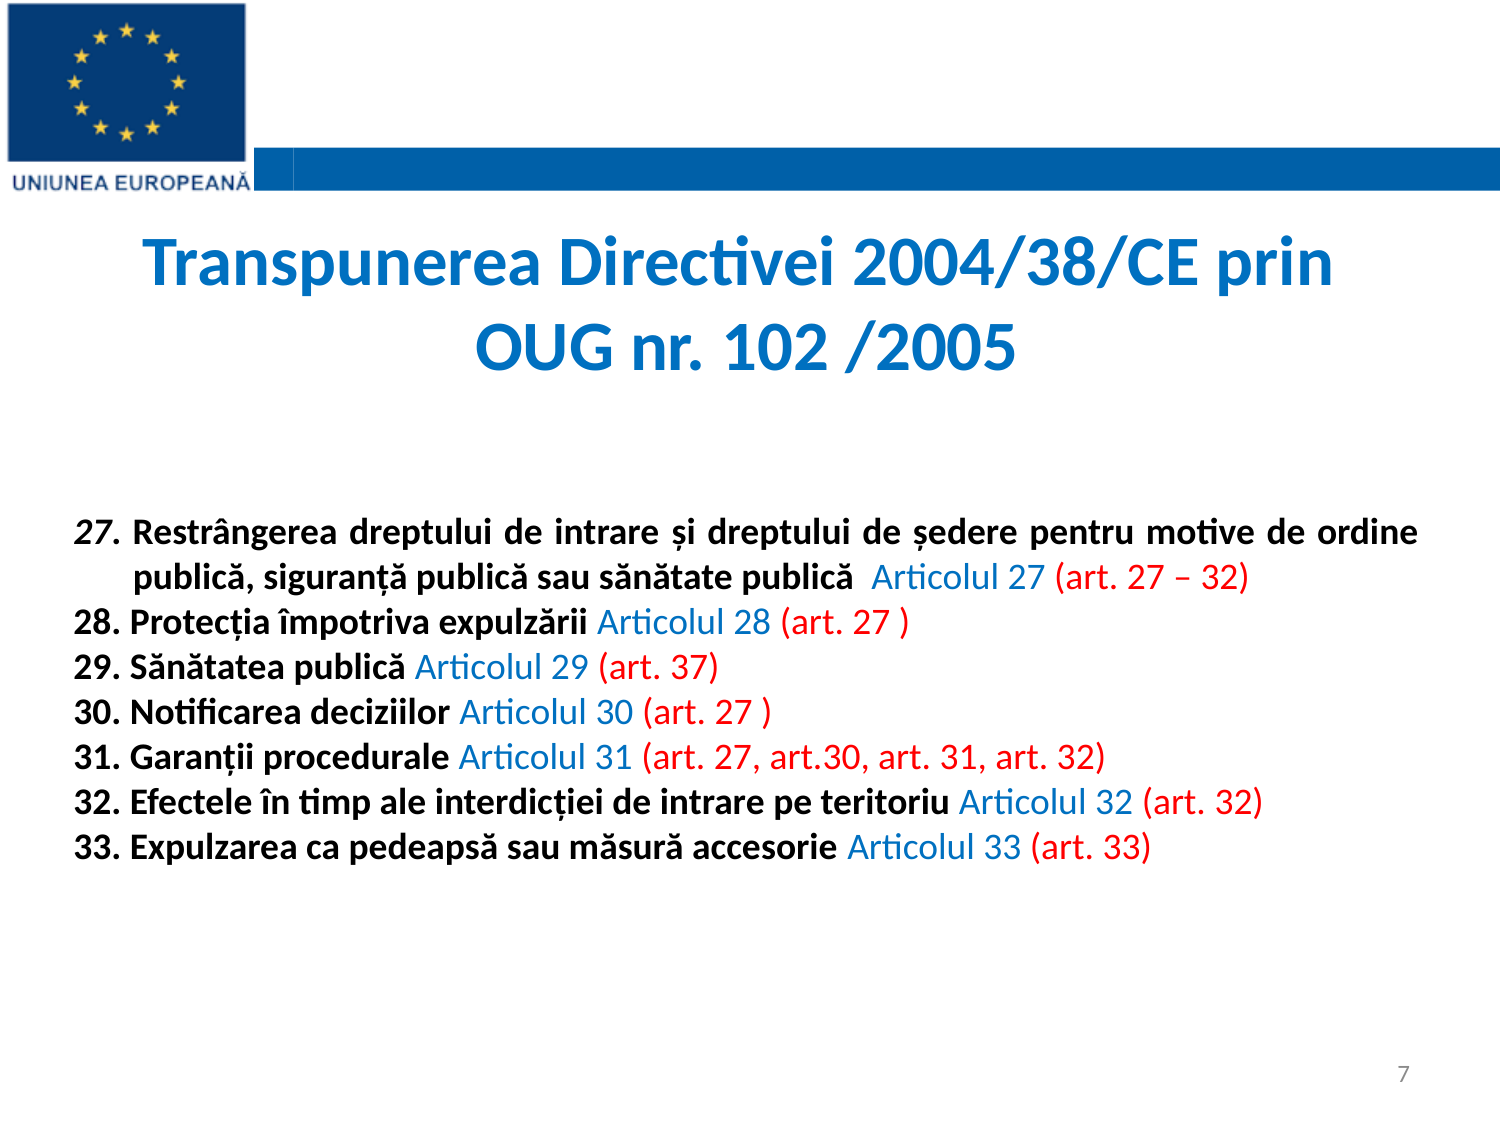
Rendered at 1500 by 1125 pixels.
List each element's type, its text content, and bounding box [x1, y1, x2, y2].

text_box 27. Restrângerea dreptului de intrare și dreptului de ședere pentru motive de ordine publică, siguranță publică sau sănătate publică Articolul 27 (art. 27 – 32) 28. Protecția împotriva expulzării Articolul 28 (art. 27 ) 29. Sănătatea publică Articolul 29 (art. 37) 30. Notificarea deciziilor Articolul 30 (art. 27 ) 31. Garanții procedurale Articolul 31 (art. 27, art.30, art. 31, art. 32) 32. Efectele în timp ale interdicției de intrare pe teritoriu Articolul 32 (art. 32) 33. Expulzarea ca pedeapsă sau măsură accesorie Articolul 33 (art. 33) [58, 499, 1434, 1075]
text_box Transpunerea Directivei 2004/38/CE prin OUG nr. 102 /2005 [72, 212, 1423, 388]
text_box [257, 147, 1500, 192]
slide_number 7 [1074, 1042, 1425, 1103]
picture [0, 2, 254, 198]
